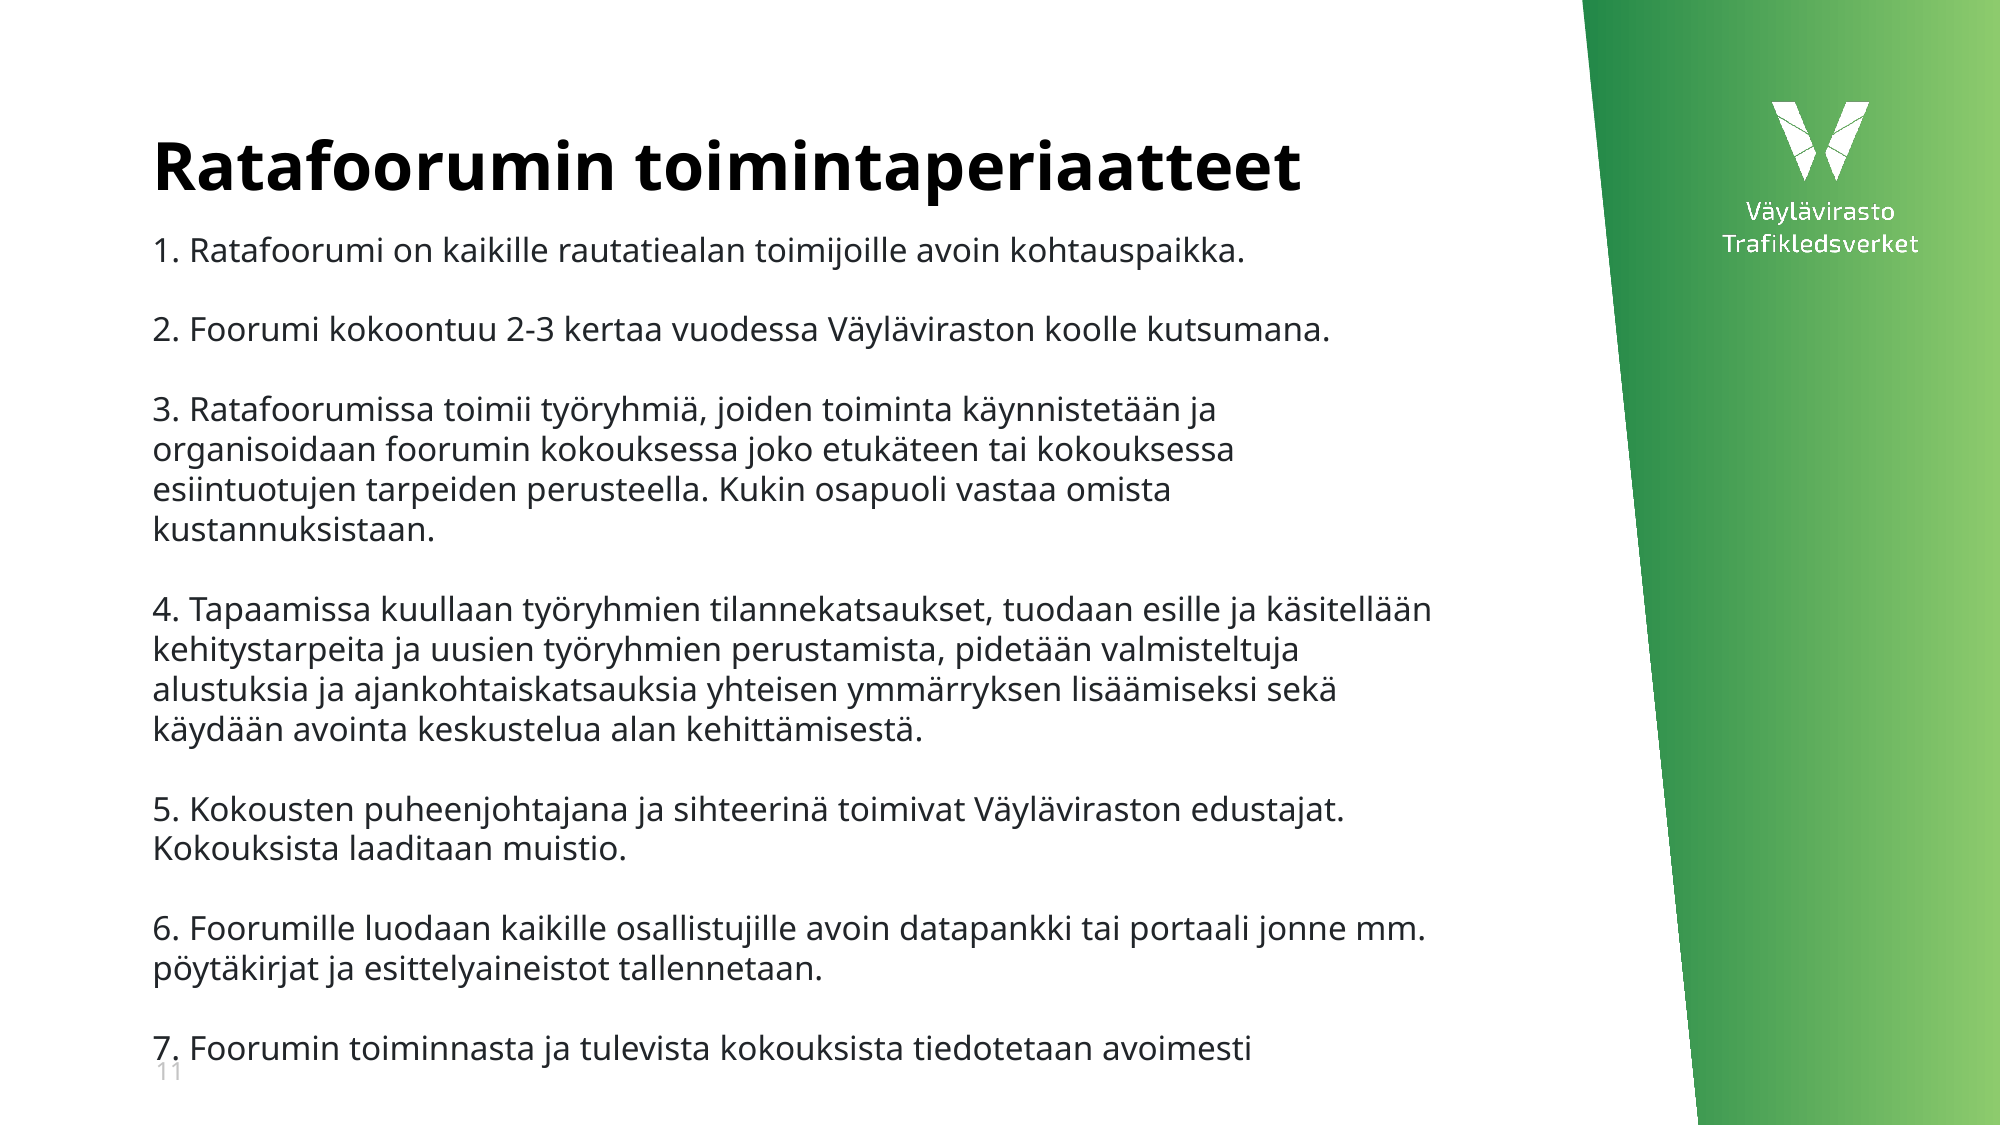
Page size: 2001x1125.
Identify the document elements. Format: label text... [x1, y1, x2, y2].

title Ratafoorumin toimintaperiaatteet [137, 59, 1455, 221]
list 1. Ratafoorumi on kaikille rautatiealan toimijoille avoin kohtauspaikka. 2. Foorumi kokoontuu 2-3 kertaa vuodessa Väyläviraston koolle kutsumana. 3. Ratafoorumissa toimii työryhmiä, joiden toiminta käynnistetään ja organisoidaan foorumin kokouksessa joko etukäteen tai kokouksessa esiintuotujen tarpeiden perusteella. Kukin osapuoli vastaa omista kustannuksistaan. 4. Tapaamissa kuullaan työryhmien tilannekatsaukset, tuodaan esille ja käsitellään kehitystarpeita ja uusien työryhmien perustamista, pidetään valmisteltuja alustuksia ja ajankohtaiskatsauksia yhteisen ymmärryksen lisäämiseksi sekä käydään avointa keskustelua alan kehittämisestä. 5. Kokousten puheenjohtajana ja sihteerinä toimivat Väyläviraston edustajat. Kokouksista laaditaan muistio. 6. Foorumille luodaan kaikille osallistujille avoin datapankki tai portaali jonne mm. pöytäkirjat ja esittelyaineistot tallennetaan. 7. Foorumin toiminnasta ja tulevista kokouksista tiedotetaan avoimesti [137, 221, 1455, 904]
picture [1669, 47, 1971, 306]
slide_number 11 [140, 1042, 233, 1103]
